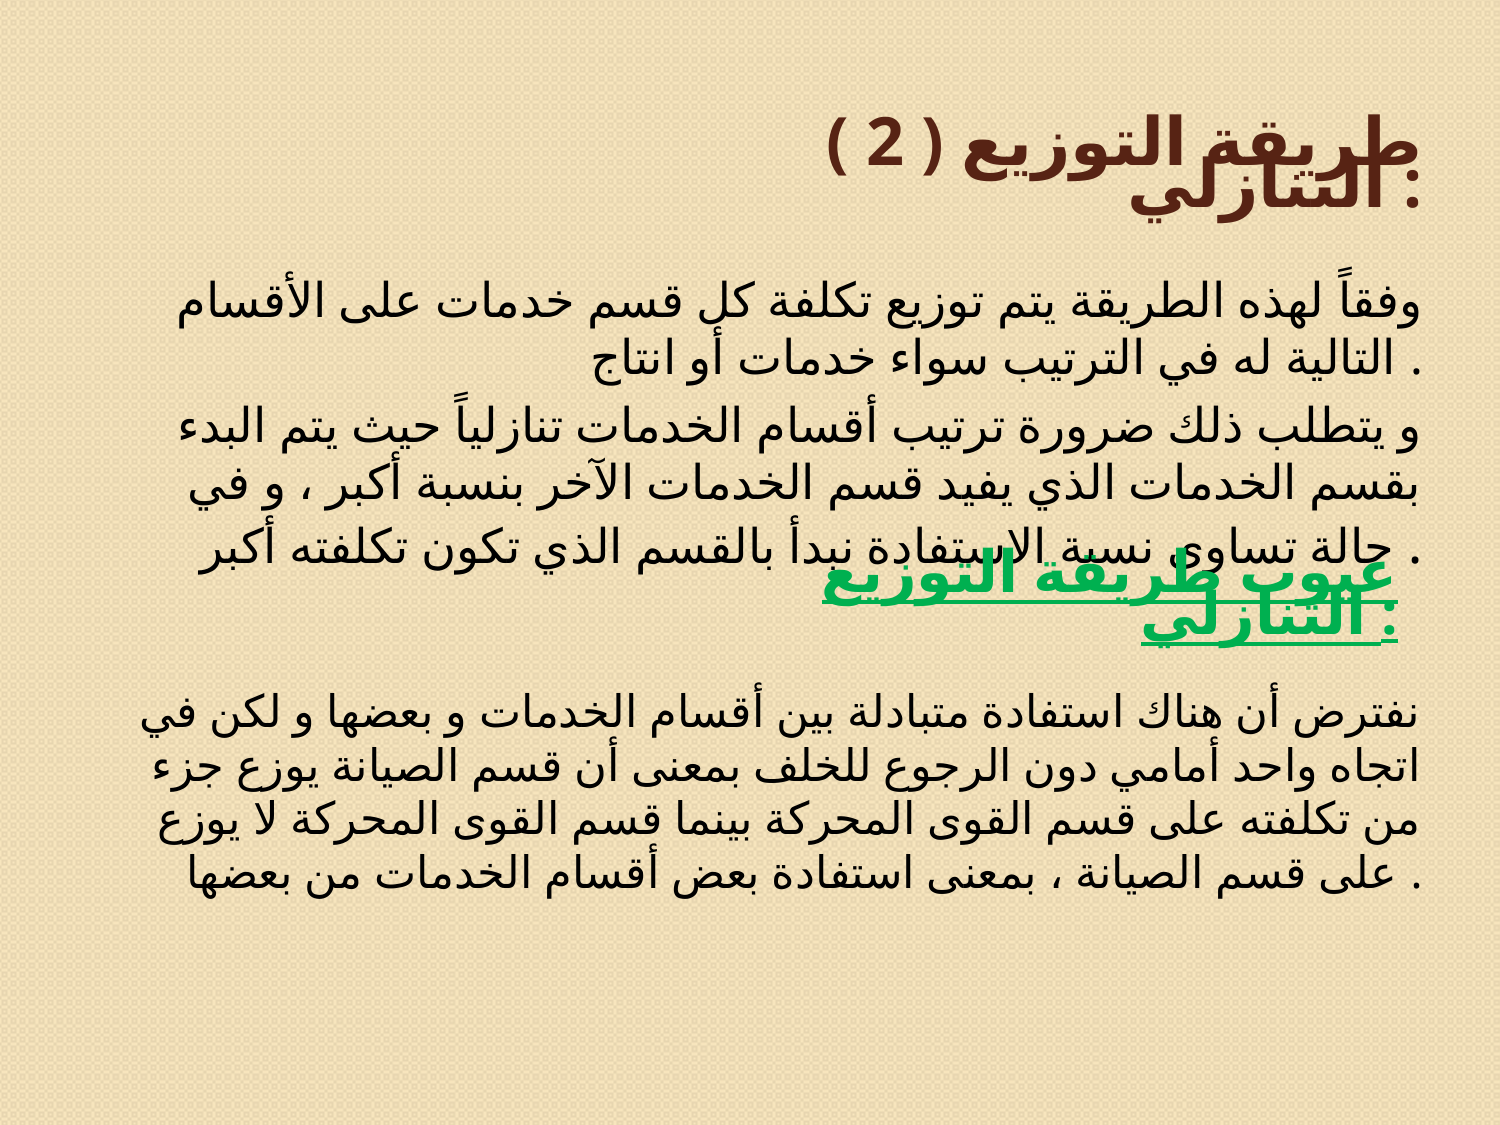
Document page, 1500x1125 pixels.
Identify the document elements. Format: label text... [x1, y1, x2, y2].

list وفقاً لهذه الطريقة يتم توزيع تكلفة كل قسم خدمات على الأقسام التالية له في الترتيب سواء خدمات أو انتاج . و يتطلب ذلك ضرورة ترتيب أقسام الخدمات تنازلياً حيث يتم البدء بقسم الخدمات الذي يفيد قسم الخدمات الآخر بنسبة أكبر ، و في حالة تساوى نسبة الاستفادة نبدأ بالقسم الذي تكون تكلفته أكبر . [87, 262, 1438, 590]
text_box عيوب طريقة التوزيع التنازلي : [674, 524, 1413, 654]
text_box نفترض أن هناك استفادة متبادلة بين أقسام الخدمات و بعضها و لكن في اتجاه واحد أمامي دون الرجوع للخلف بمعنى أن قسم الصيانة يوزع جزء من تكلفته على قسم القوى المحركة بينما قسم القوى المحركة لا يوزع على قسم الصيانة ، بمعنى استفادة بعض أقسام الخدمات من بعضها . [99, 675, 1438, 925]
title ( 2 ) طريقة التوزيع التنازلي : [699, 99, 1438, 229]
